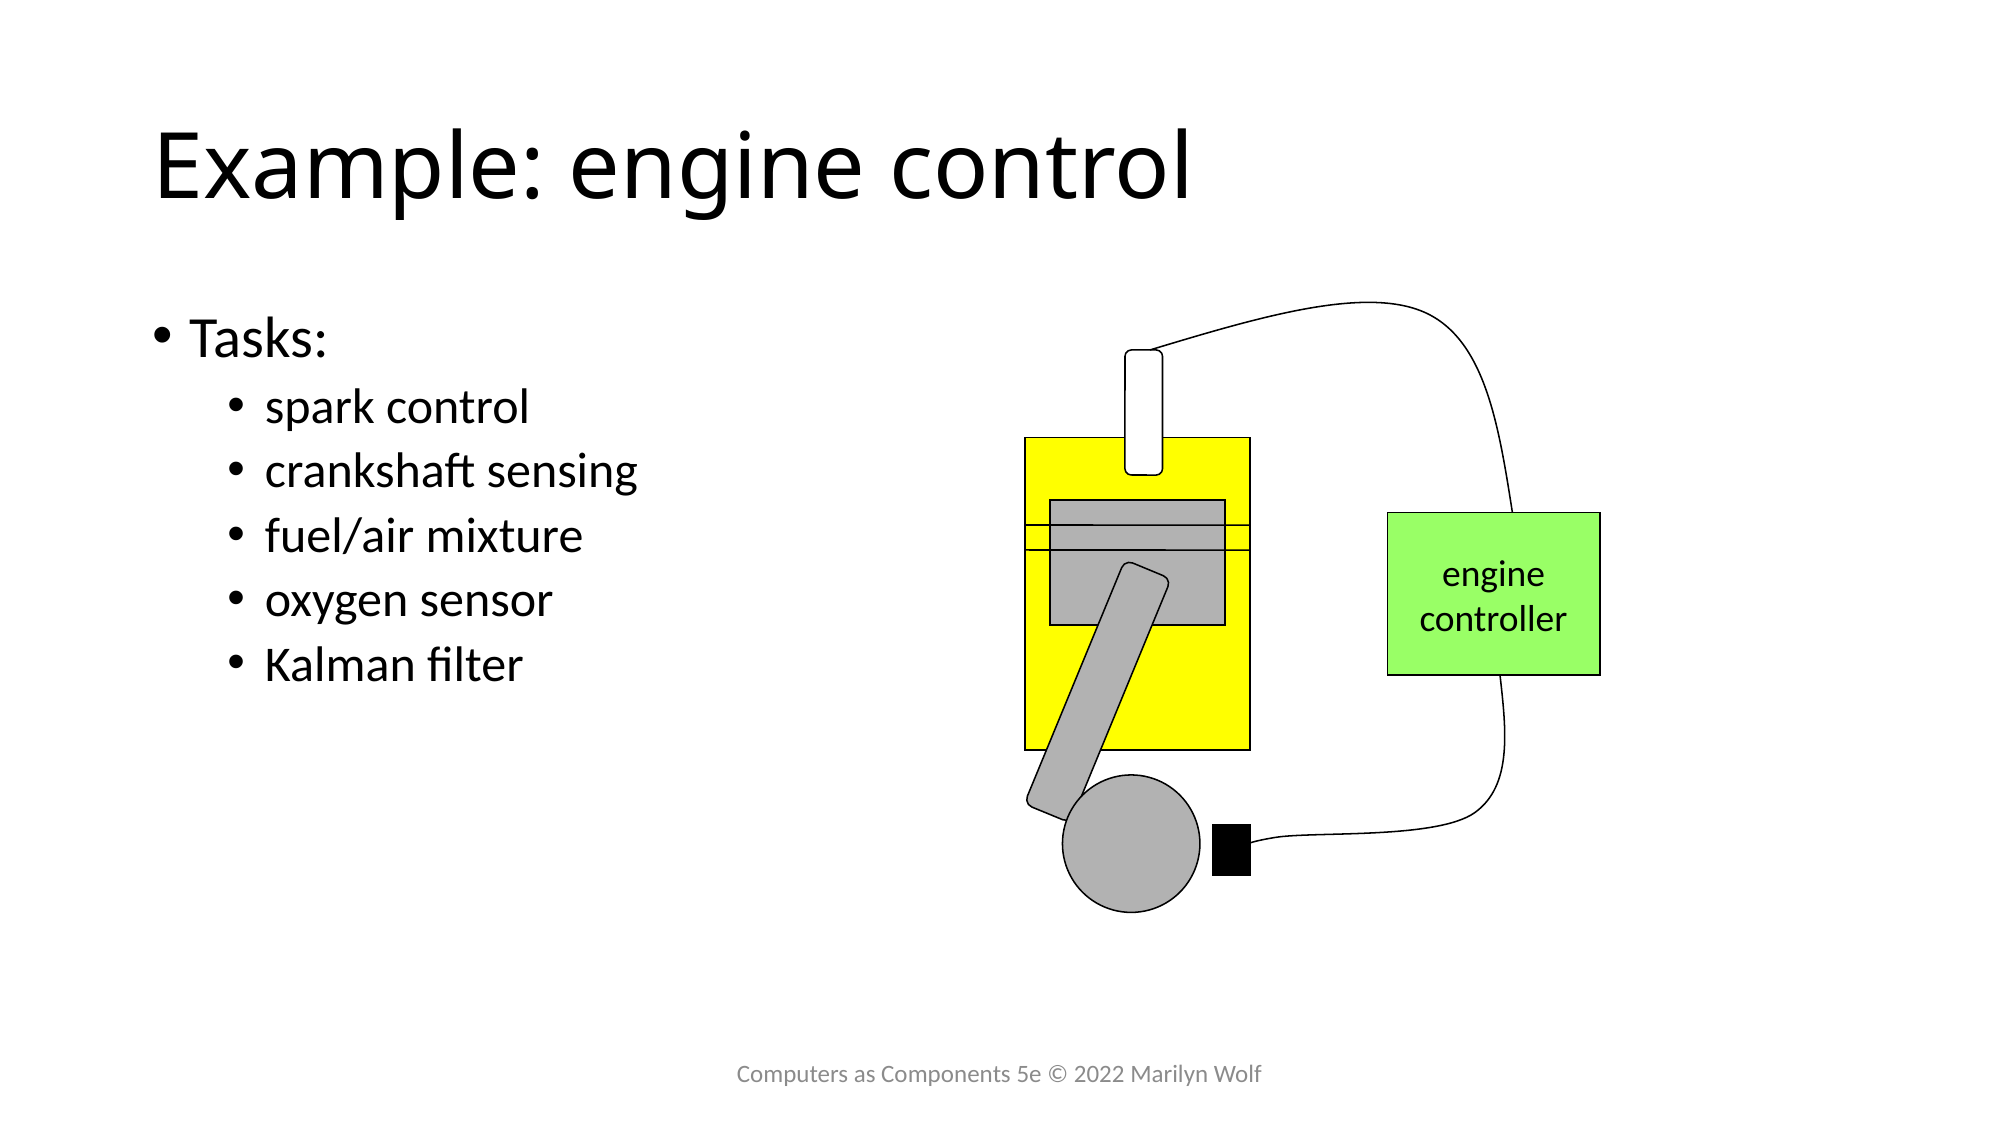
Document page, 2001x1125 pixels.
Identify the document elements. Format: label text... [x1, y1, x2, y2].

list Tasks: spark control crankshaft sensing fuel/air mixture oxygen sensor Kalman filter [137, 299, 1863, 1014]
text_box [1062, 774, 1200, 913]
text_box [1024, 526, 1050, 549]
text_box engine controller [1387, 512, 1600, 675]
text_box [1124, 349, 1163, 476]
text_box [1050, 526, 1225, 625]
text_box [1212, 825, 1250, 875]
text_box [1245, 675, 1505, 850]
text_box [1149, 302, 1513, 513]
text_box [1026, 562, 1169, 821]
text_box [1050, 500, 1225, 525]
text_box [1024, 550, 1097, 750]
title Example: engine control [137, 59, 1863, 278]
text_box [1225, 526, 1250, 550]
text_box [1101, 551, 1250, 750]
footer Computers as Components 5e © 2022 Marilyn Wolf [662, 1042, 1338, 1103]
text_box [1024, 437, 1250, 525]
